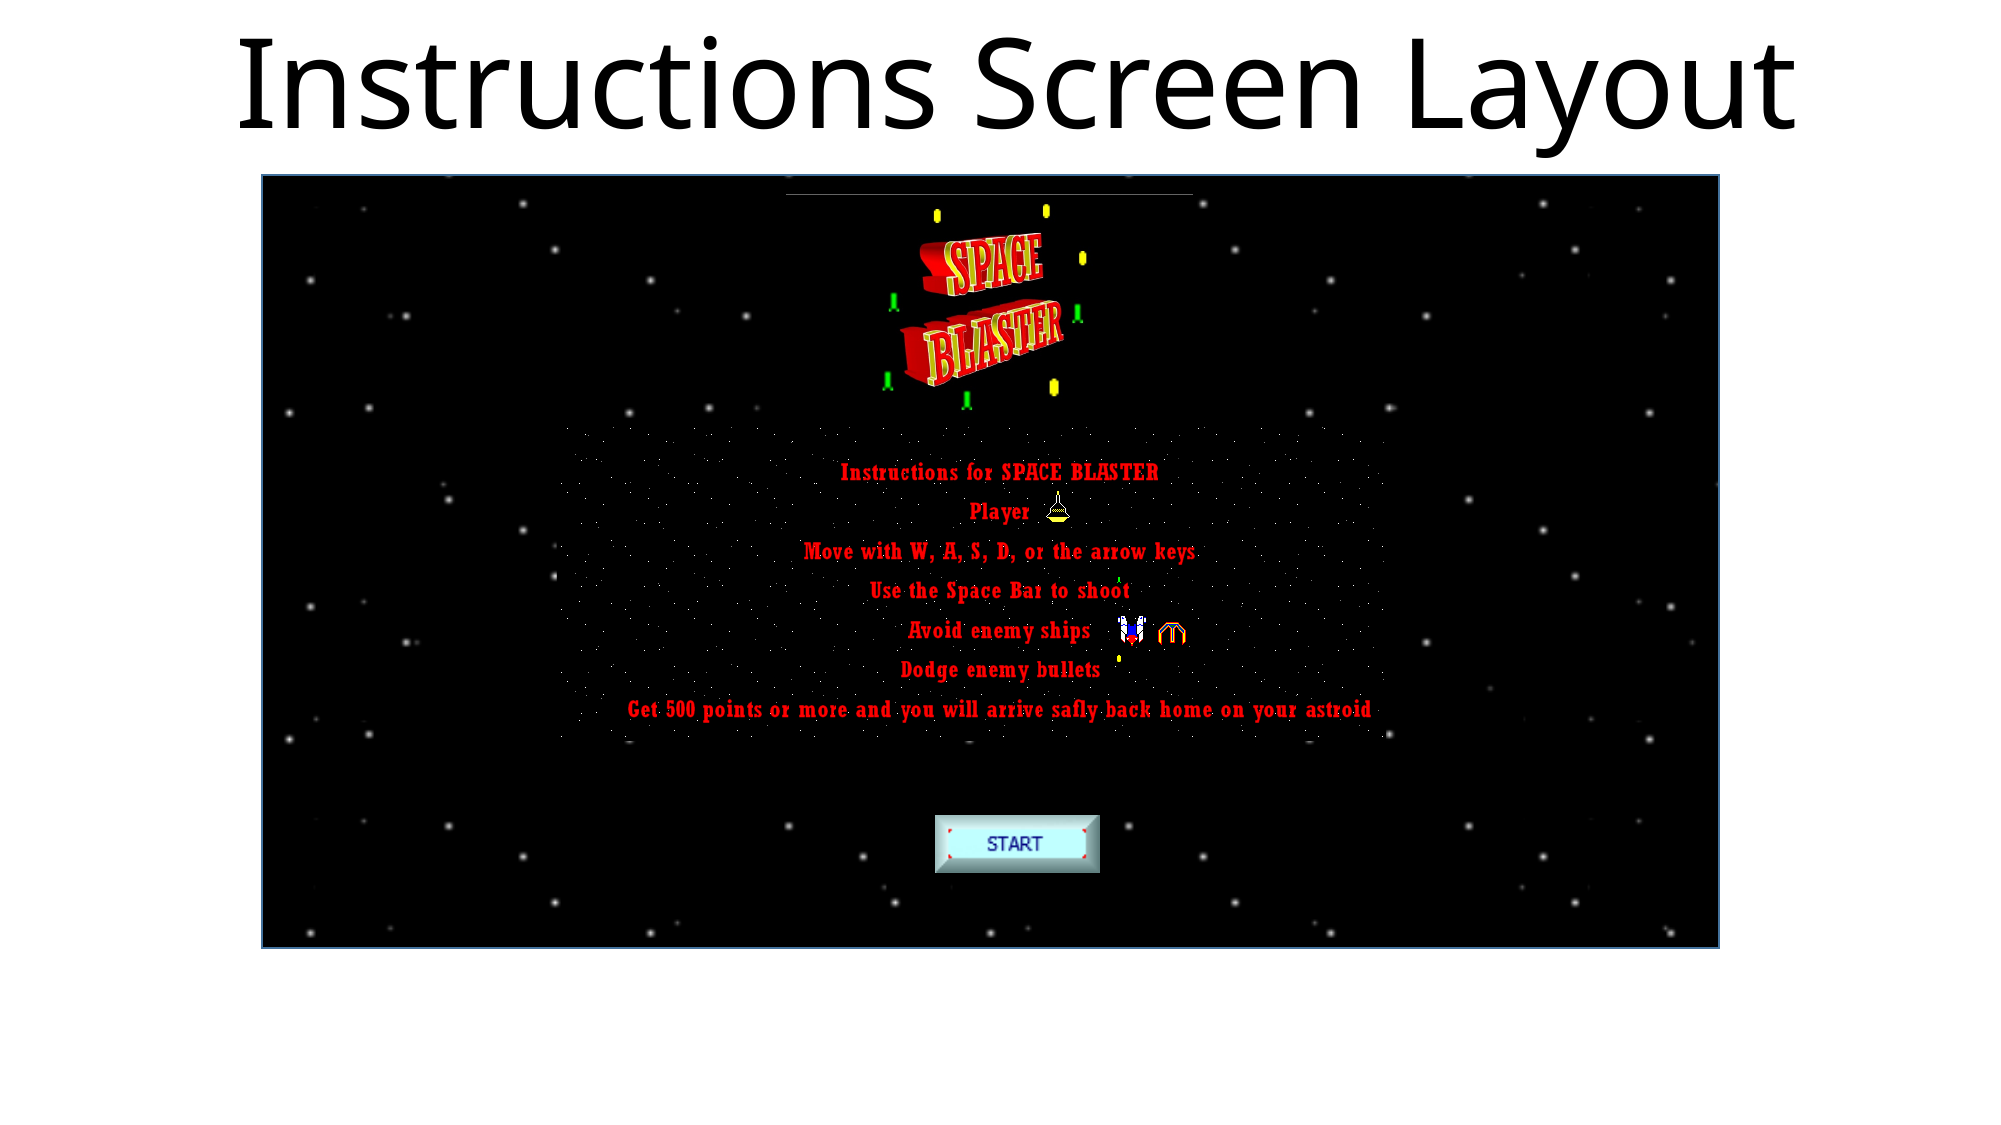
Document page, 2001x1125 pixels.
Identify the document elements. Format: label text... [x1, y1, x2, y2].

picture [934, 815, 1100, 873]
text_box Instructions Screen Layout [115, 9, 1919, 164]
text_box [261, 174, 1720, 949]
picture [557, 194, 1386, 741]
